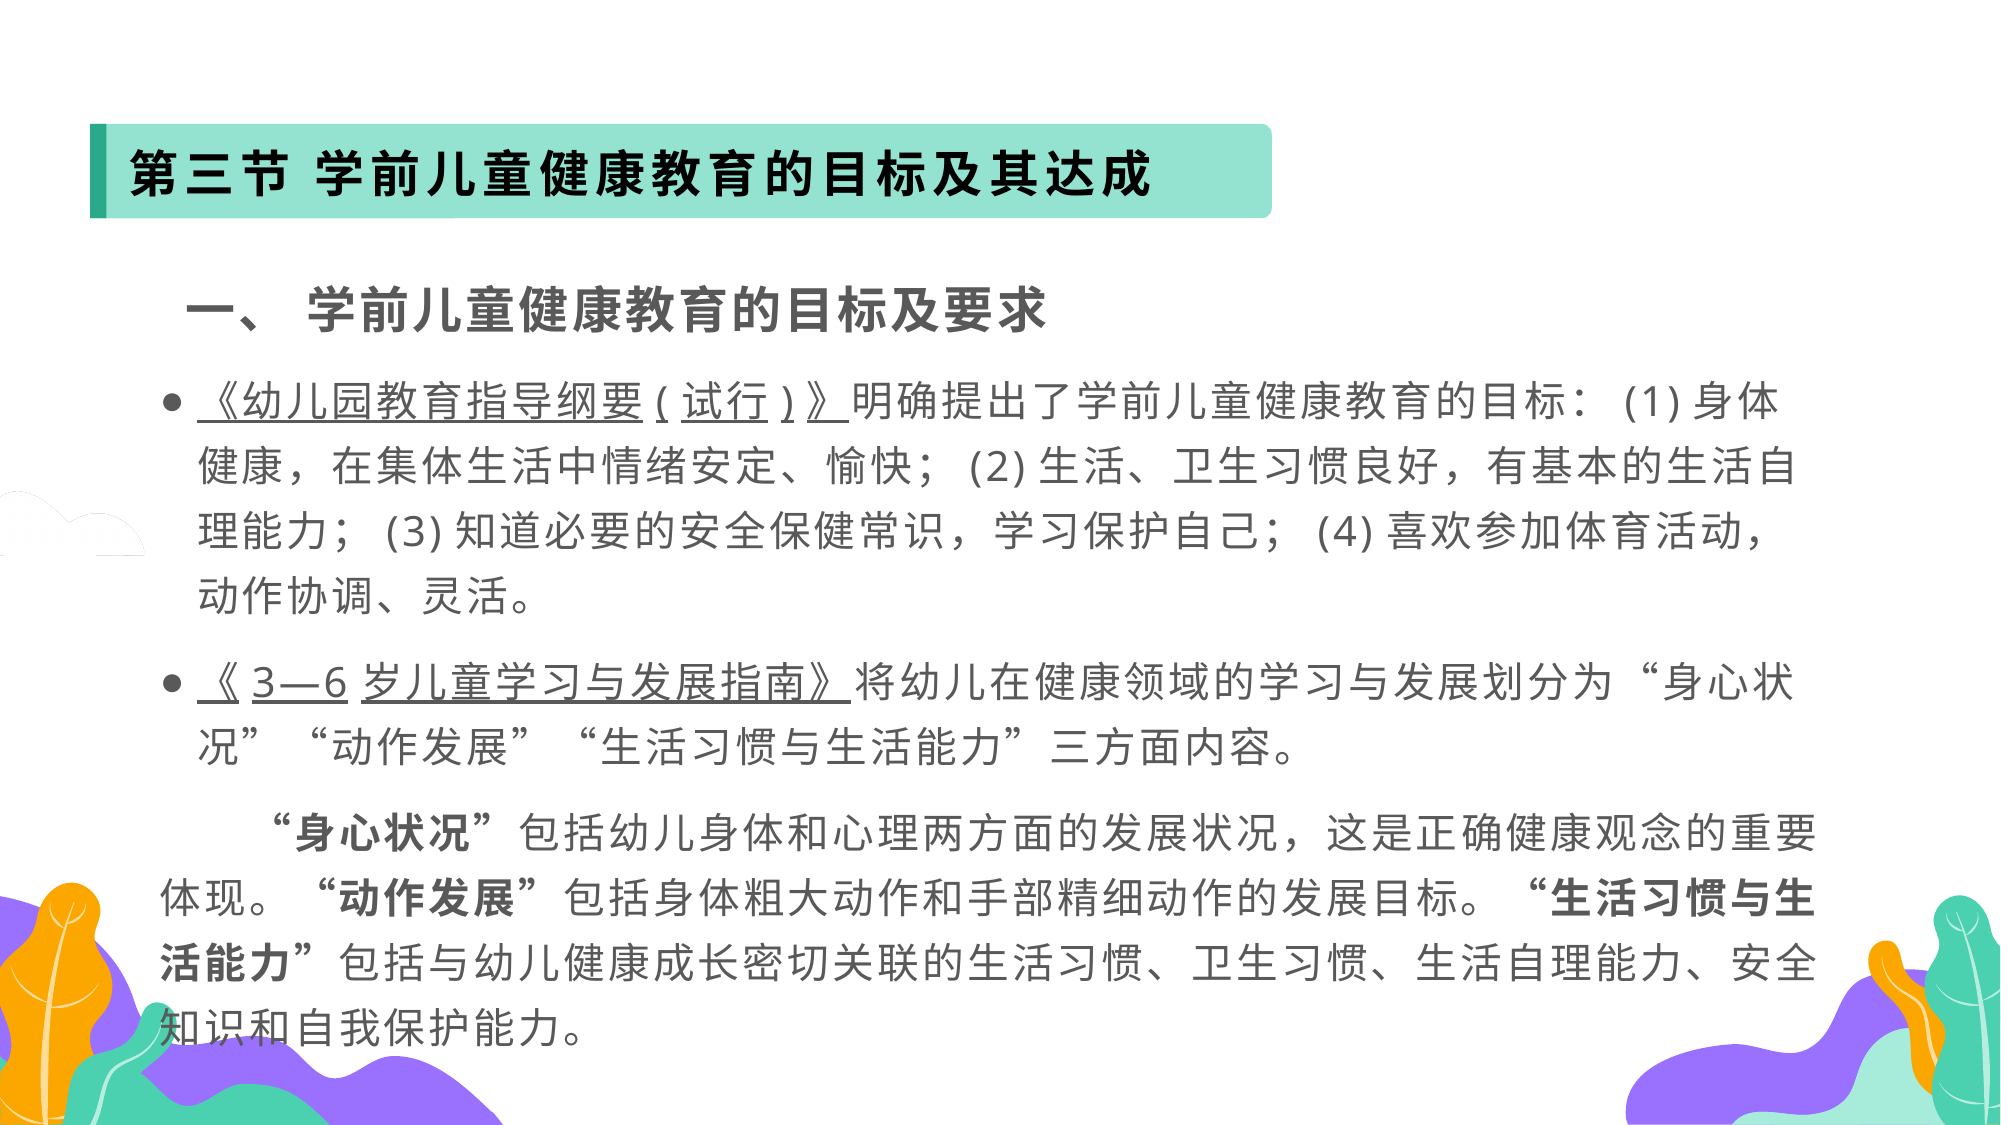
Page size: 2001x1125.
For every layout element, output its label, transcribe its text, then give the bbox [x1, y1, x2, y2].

picture [0, 451, 144, 556]
title 第三节 学前儿童健康教育的目标及其达成 [113, 128, 1251, 217]
list 一、 学前儿童健康教育的目标及要求 《幼儿园教育指导纲要(试行)》明确提出了学前儿童健康教育的目标：(1)身体健康，在集体生活中情绪安定、愉快；(2)生活、卫生习惯良好，有基本的生活自理能力；(3)知道必要的安全保健常识，学习保护自己；(4)喜欢参加体育活动，动作协调、灵活。 《3—6岁儿童学习与发展指南》将幼儿在健康领域的学习与发展划分为“身心状况”“动作发展”“生活习惯与生活能力”三方面内容。 “身心状况”包括幼儿身体和心理两方面的发展状况，这是正确健康观念的重要体现。“动作发展”包括身体粗大动作和手部精细动作的发展目标。“生活习惯与生活能力”包括与幼儿健康成长密切关联的生活习惯、卫生习惯、生活自理能力、安全知识和自我保护能力。 [144, 253, 1841, 997]
